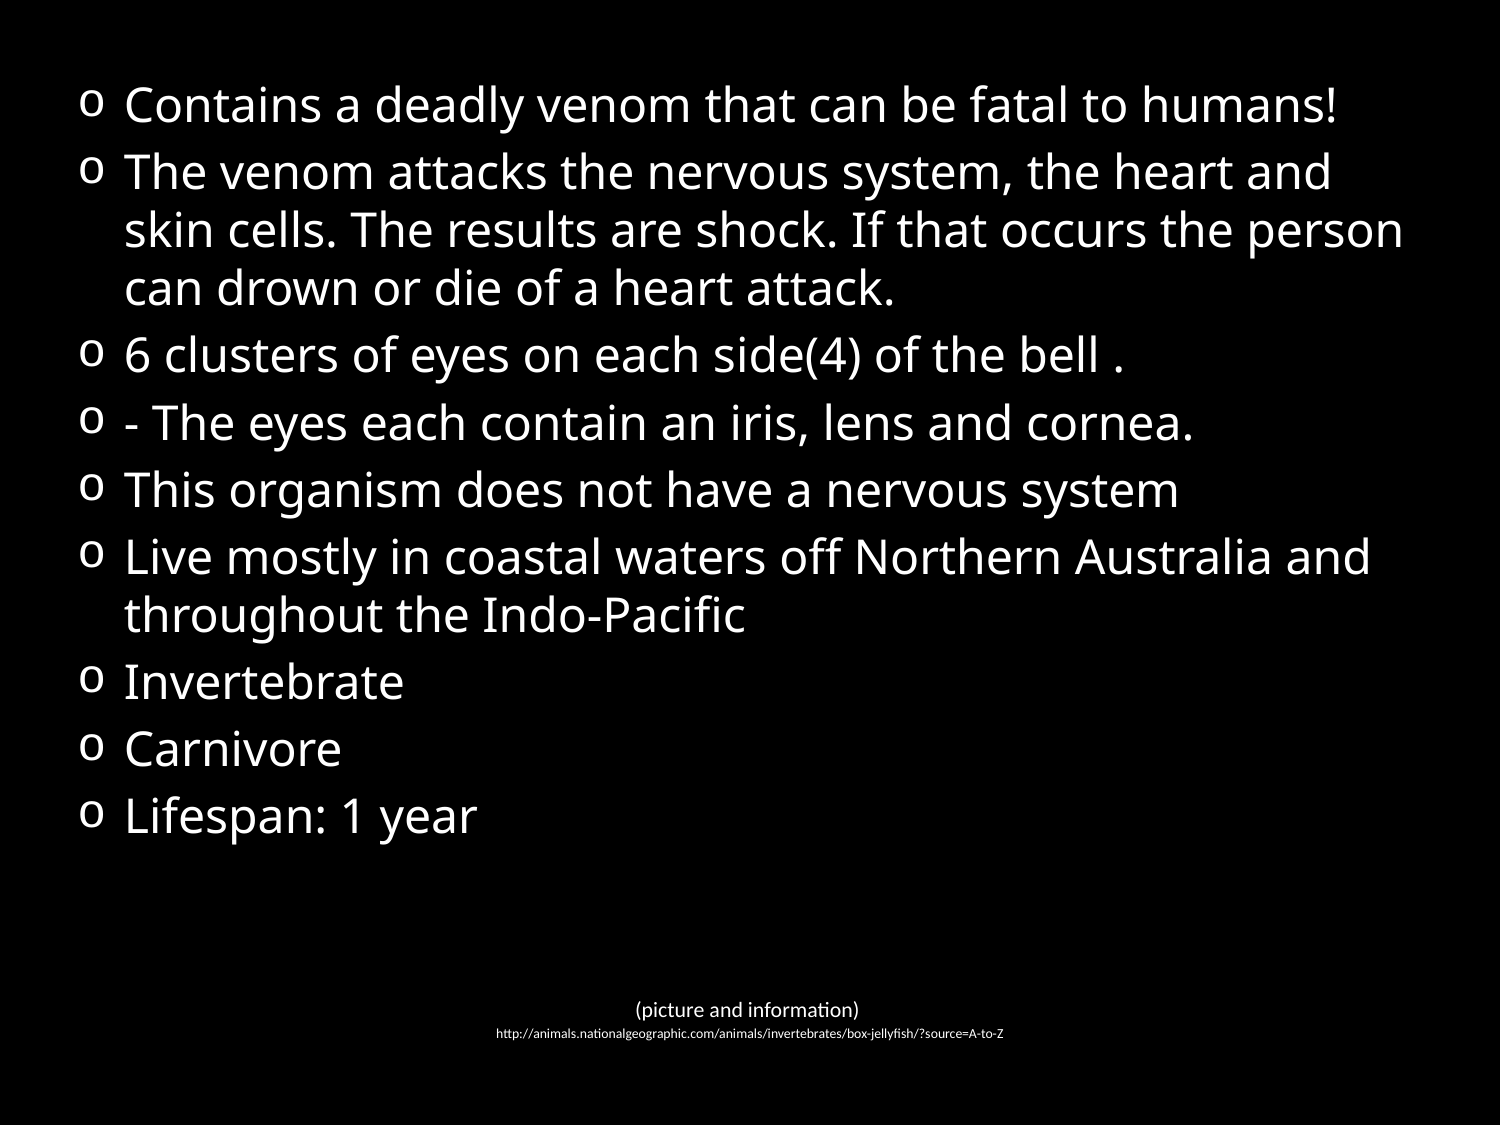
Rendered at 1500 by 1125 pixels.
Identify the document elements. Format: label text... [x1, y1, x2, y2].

list Contains a deadly venom that can be fatal to humans! The venom attacks the nervous system, the heart and skin cells. The results are shock. If that occurs the person can drown or die of a heart attack. 6 clusters of eyes on each side(4) of the bell . - The eyes each contain an iris, lens and cornea. This organism does not have a nervous system. S Live mostly in coastal waters off Northern Australia and throughout the Indo-Pacific Invertebrate Carnivore Lifespan: 1 year (picture and information) http://animals.nationalgeographic.com/animals/invertebrates/box-jellyfish/?source=A-to-Z [62, 0, 1438, 1088]
